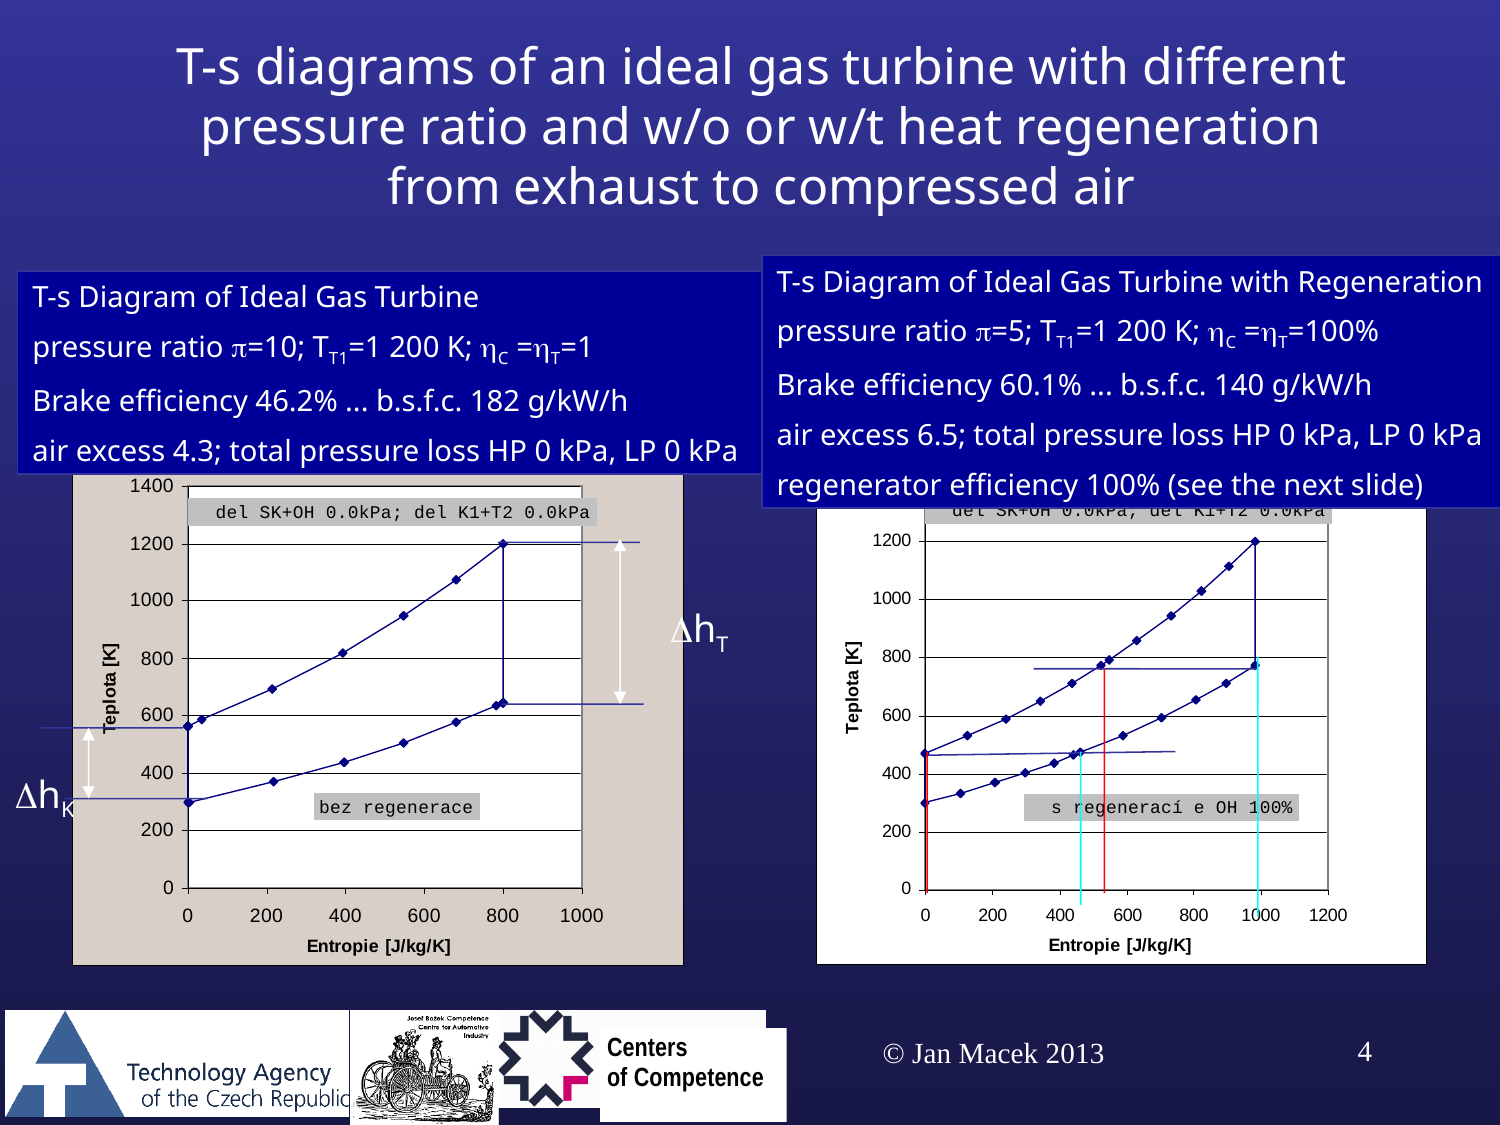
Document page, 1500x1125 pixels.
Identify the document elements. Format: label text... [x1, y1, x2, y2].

footer © Jan Macek 2013 [756, 1026, 1232, 1102]
text_box T-s Diagram of Ideal Gas Turbine pressure ratio =10; TT1=1 200 K; C =T=1 Brake efficiency 46.2% ... b.s.f.c. 182 g/kW/h air excess 4.3; total pressure loss HP 0 kPa, LP 0 kPa [17, 271, 761, 475]
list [64, 314, 691, 972]
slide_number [112, 1025, 425, 1100]
title T-s diagrams of an ideal gas turbine with different pressure ratio and w/o or w/t heat regeneration from exhaust to compressed air [123, 31, 1399, 219]
text_box hK [0, 763, 59, 830]
picture [350, 1010, 499, 1125]
text_box T-s Diagram of Ideal Gas Turbine with Regeneration pressure ratio =5; TT1=1 200 K; C =T=100% Brake efficiency 60.1% ... b.s.f.c. 140 g/kW/h air excess 6.5; total pressure loss HP 0 kPa, LP 0 kPa regenerator efficiency 100% (see the next slide) [761, 255, 1500, 509]
slide_number 4 [1074, 1025, 1388, 1100]
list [808, 314, 1435, 972]
text_box hT [696, 597, 750, 664]
picture [5, 1010, 349, 1117]
